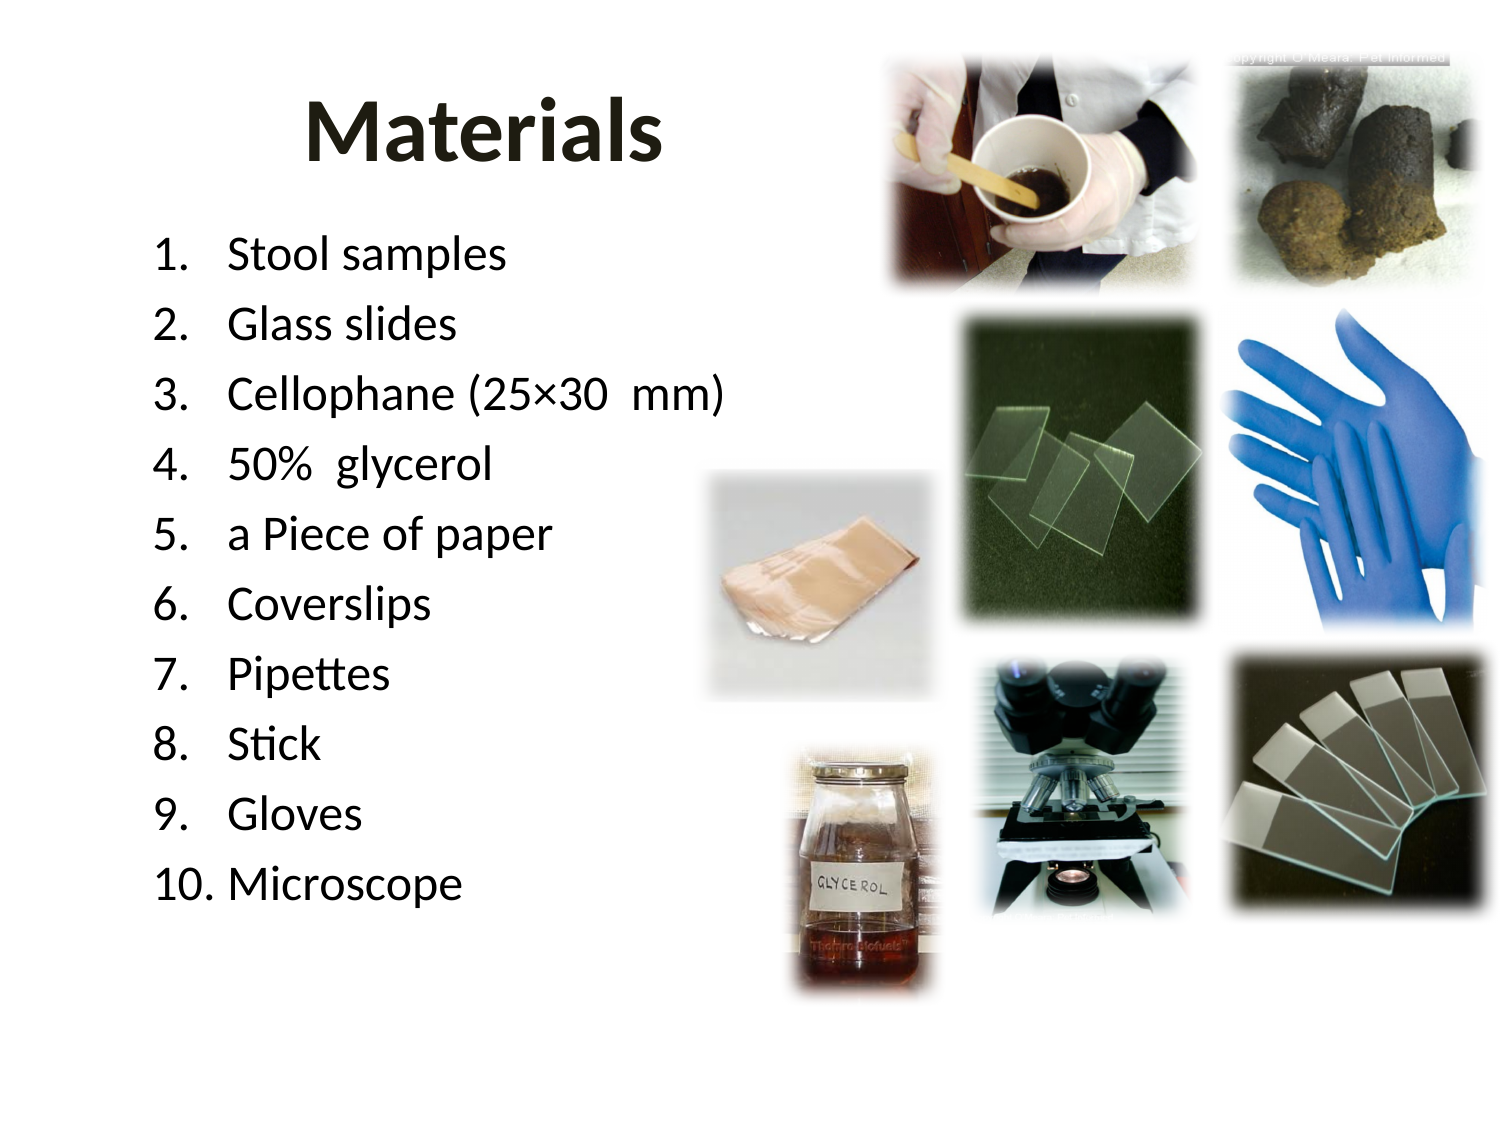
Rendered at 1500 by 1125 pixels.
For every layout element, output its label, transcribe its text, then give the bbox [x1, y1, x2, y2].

picture [779, 737, 948, 1008]
list Stool samples Glass slides Cellophane (25×30 mm) 50% glycerol a Piece of paper Coverslips Pipettes Stick Gloves Microscope [137, 213, 750, 1075]
title Materials [112, 37, 856, 213]
picture [691, 48, 1500, 926]
picture [966, 650, 1196, 926]
